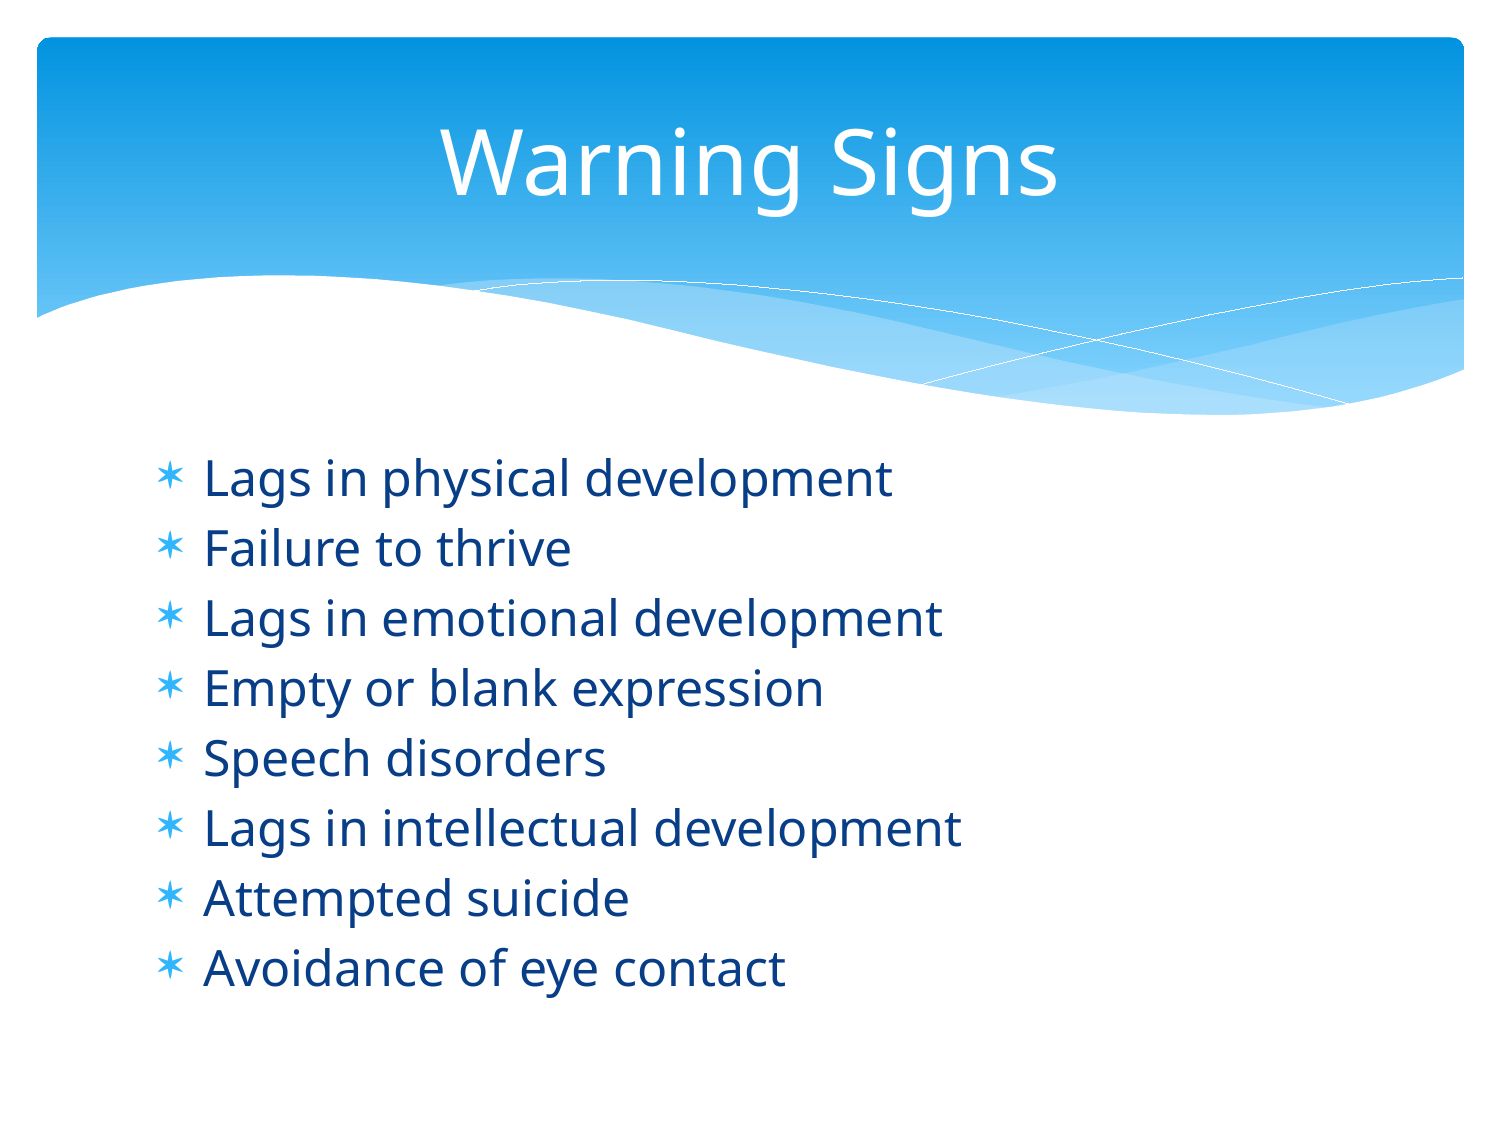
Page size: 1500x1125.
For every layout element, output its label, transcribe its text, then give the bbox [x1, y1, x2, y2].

list Lags in physical development Failure to thrive Lags in emotional development Empty or blank expression Speech disorders Lags in intellectual development Attempted suicide Avoidance of eye contact [143, 438, 1359, 1005]
title Warning Signs [75, 55, 1425, 261]
